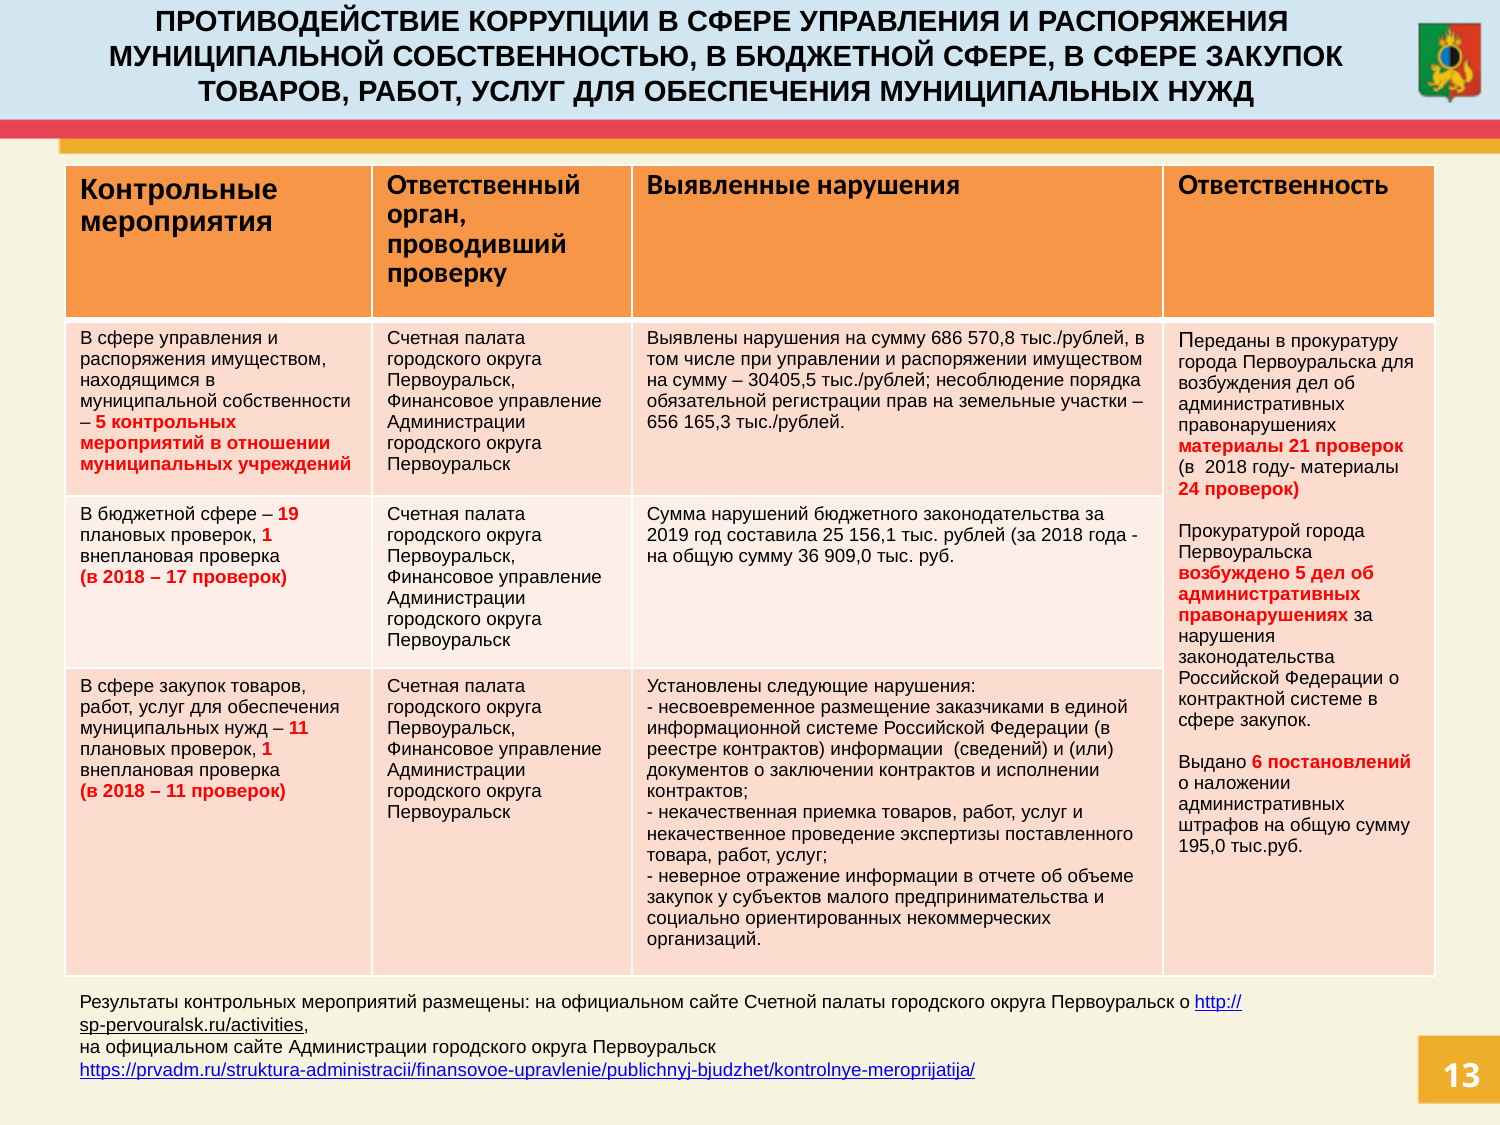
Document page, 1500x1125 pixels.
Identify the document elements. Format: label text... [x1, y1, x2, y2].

table_header Ответственный орган, проводивший проверку [373, 166, 631, 317]
table_cell Сумма нарушений бюджетного законодательства за 2019 год составила 25 156,1 тыс. рублей (за 2018 года - на общую сумму 36 909,0 тыс. руб. [633, 497, 1162, 667]
picture [0, 0, 1500, 1125]
table_cell В бюджетной сфере – 19 плановых проверок, 1 внеплановая проверка (в 2018 – 17 проверок) [66, 497, 371, 667]
table_cell Переданы в прокуратуру города Первоуральска для возбуждения дел об административных правонарушениях материалы 21 проверок (в 2018 году- материалы 24 проверок) Прокуратурой города Первоуральска возбуждено 5 дел об административных правонарушениях за нарушения законодательства Российской Федерации о контрактной системе в сфере закупок. Выдано 6 постановлений о наложении административных штрафов на общую сумму 195,0 тыс.руб. [1164, 323, 1434, 975]
text_box Результаты контрольных мероприятий размещены: на официальном сайте Счетной палаты городского округа Первоуральск о http://sp-pervouralsk.ru/activities, на официальном сайте Администрации городского округа Первоуральск https://prvadm.ru/struktura-administracii/finansovoe-upravlenie/publichnyj-bjudzhet/kontrolnye-meroprijatija/ [64, 982, 1400, 1088]
table_cell В сфере управления и распоряжения имуществом, находящимся в муниципальной собственности – 5 контрольных мероприятий в отношении муниципальных учреждений [66, 323, 371, 495]
table_cell Счетная палата городского округа Первоуральск, Финансовое управление Администрации городского округа Первоуральск [373, 323, 631, 495]
table_header Ответственность [1164, 166, 1434, 317]
table_header Выявленные нарушения [633, 166, 1162, 317]
table_cell Выявлены нарушения на сумму 686 570,8 тыс./рублей, в том числе при управлении и распоряжении имуществом на сумму – 30405,5 тыс./рублей; несоблюдение порядка обязательной регистрации прав на земельные участки – 656 165,3 тыс./рублей. [633, 323, 1162, 495]
text_box 13 [1423, 1046, 1500, 1102]
table_cell Установлены следующие нарушения: - несвоевременное размещение заказчиками в единой информационной системе Российской Федерации (в реестре контрактов) информации (сведений) и (или) документов о заключении контрактов и исполнении контрактов; - некачественная приемка товаров, работ, услуг и некачественное проведение экспертизы поставленного товара, работ, услуг; - неверное отражение информации в отчете об объеме закупок у субъектов малого предпринимательства и социально ориентированных некоммерческих организаций. [633, 669, 1162, 975]
table_header Контрольные мероприятия [66, 166, 371, 317]
text_box ПРОТИВОДЕЙСТВИЕ КОРРУПЦИИ В СФЕРЕ УПРАВЛЕНИЯ И РАСПОРЯЖЕНИЯ МУНИЦИПАЛЬНОЙ СОБСТВЕННОСТЬЮ, В БЮДЖЕТНОЙ СФЕРЕ, В СФЕРЕ ЗАКУПОК ТОВАРОВ, РАБОТ, УСЛУГ ДЛЯ ОБЕСПЕЧЕНИЯ МУНИЦИПАЛЬНЫХ НУЖД [53, 0, 1400, 115]
table_cell Счетная палата городского округа Первоуральск, Финансовое управление Администрации городского округа Первоуральск [373, 497, 631, 667]
table_cell Счетная палата городского округа Первоуральск, Финансовое управление Администрации городского округа Первоуральск [373, 669, 631, 975]
table_cell В сфере закупок товаров, работ, услуг для обеспечения муниципальных нужд – 11 плановых проверок, 1 внеплановая проверка (в 2018 – 11 проверок) [66, 669, 371, 975]
